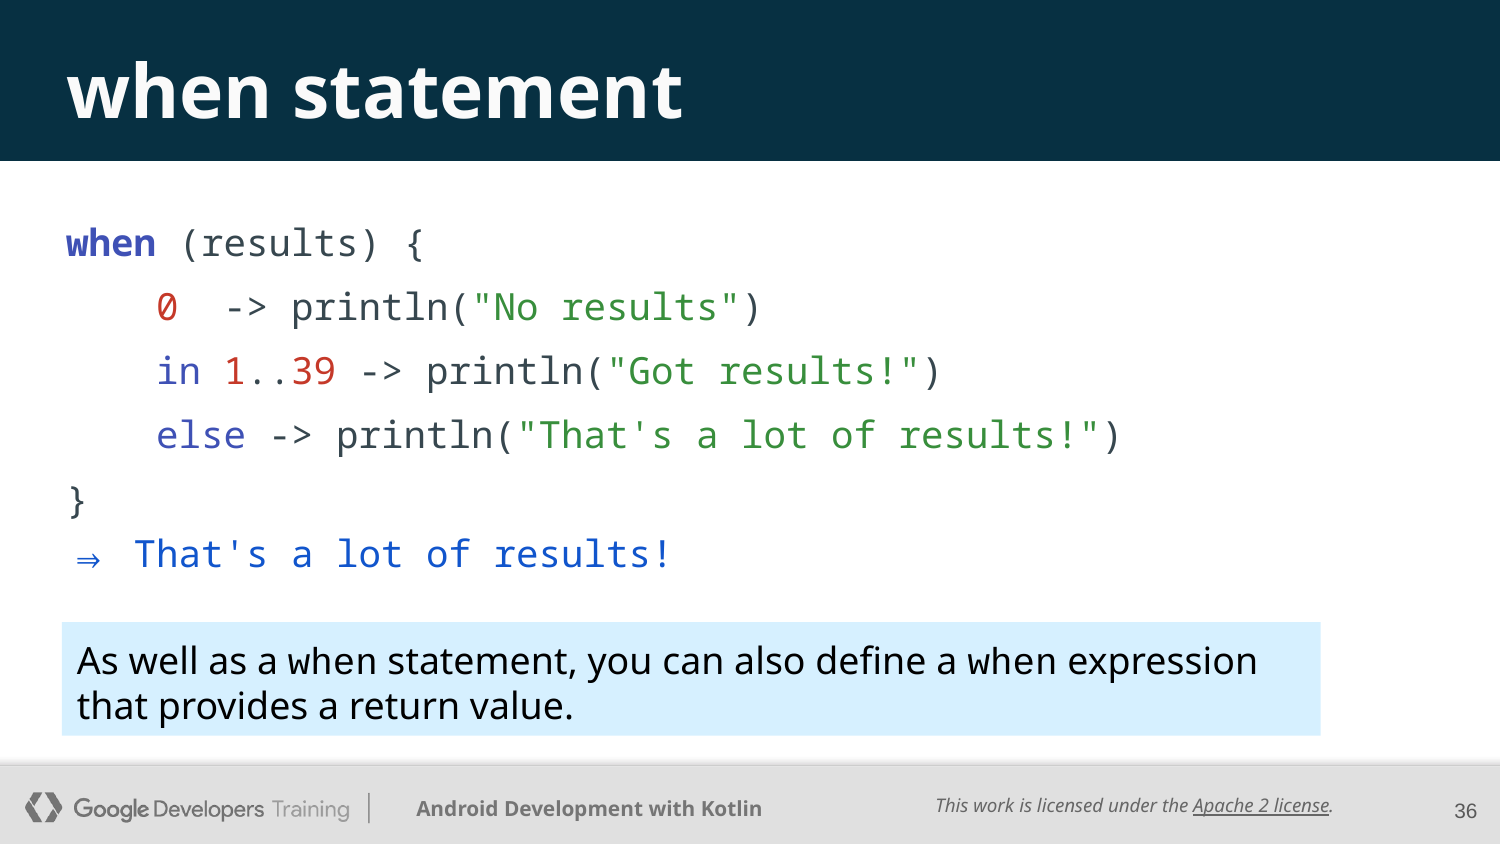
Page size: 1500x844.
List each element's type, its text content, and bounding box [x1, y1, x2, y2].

text_box ⇒ That's a lot of results! [51, 514, 1096, 609]
title when statement [51, 28, 1472, 122]
slide_number ‹#› [1402, 777, 1493, 842]
text_box As well as a when statement, you can also define a when expression that provides a return value. [61, 622, 1321, 736]
list when (results) { 0 -> println("No results") in 1..39 -> println("Got results!") else -> println("That's a lot of results!") } [51, 197, 1429, 577]
picture [0, 161, 1500, 844]
